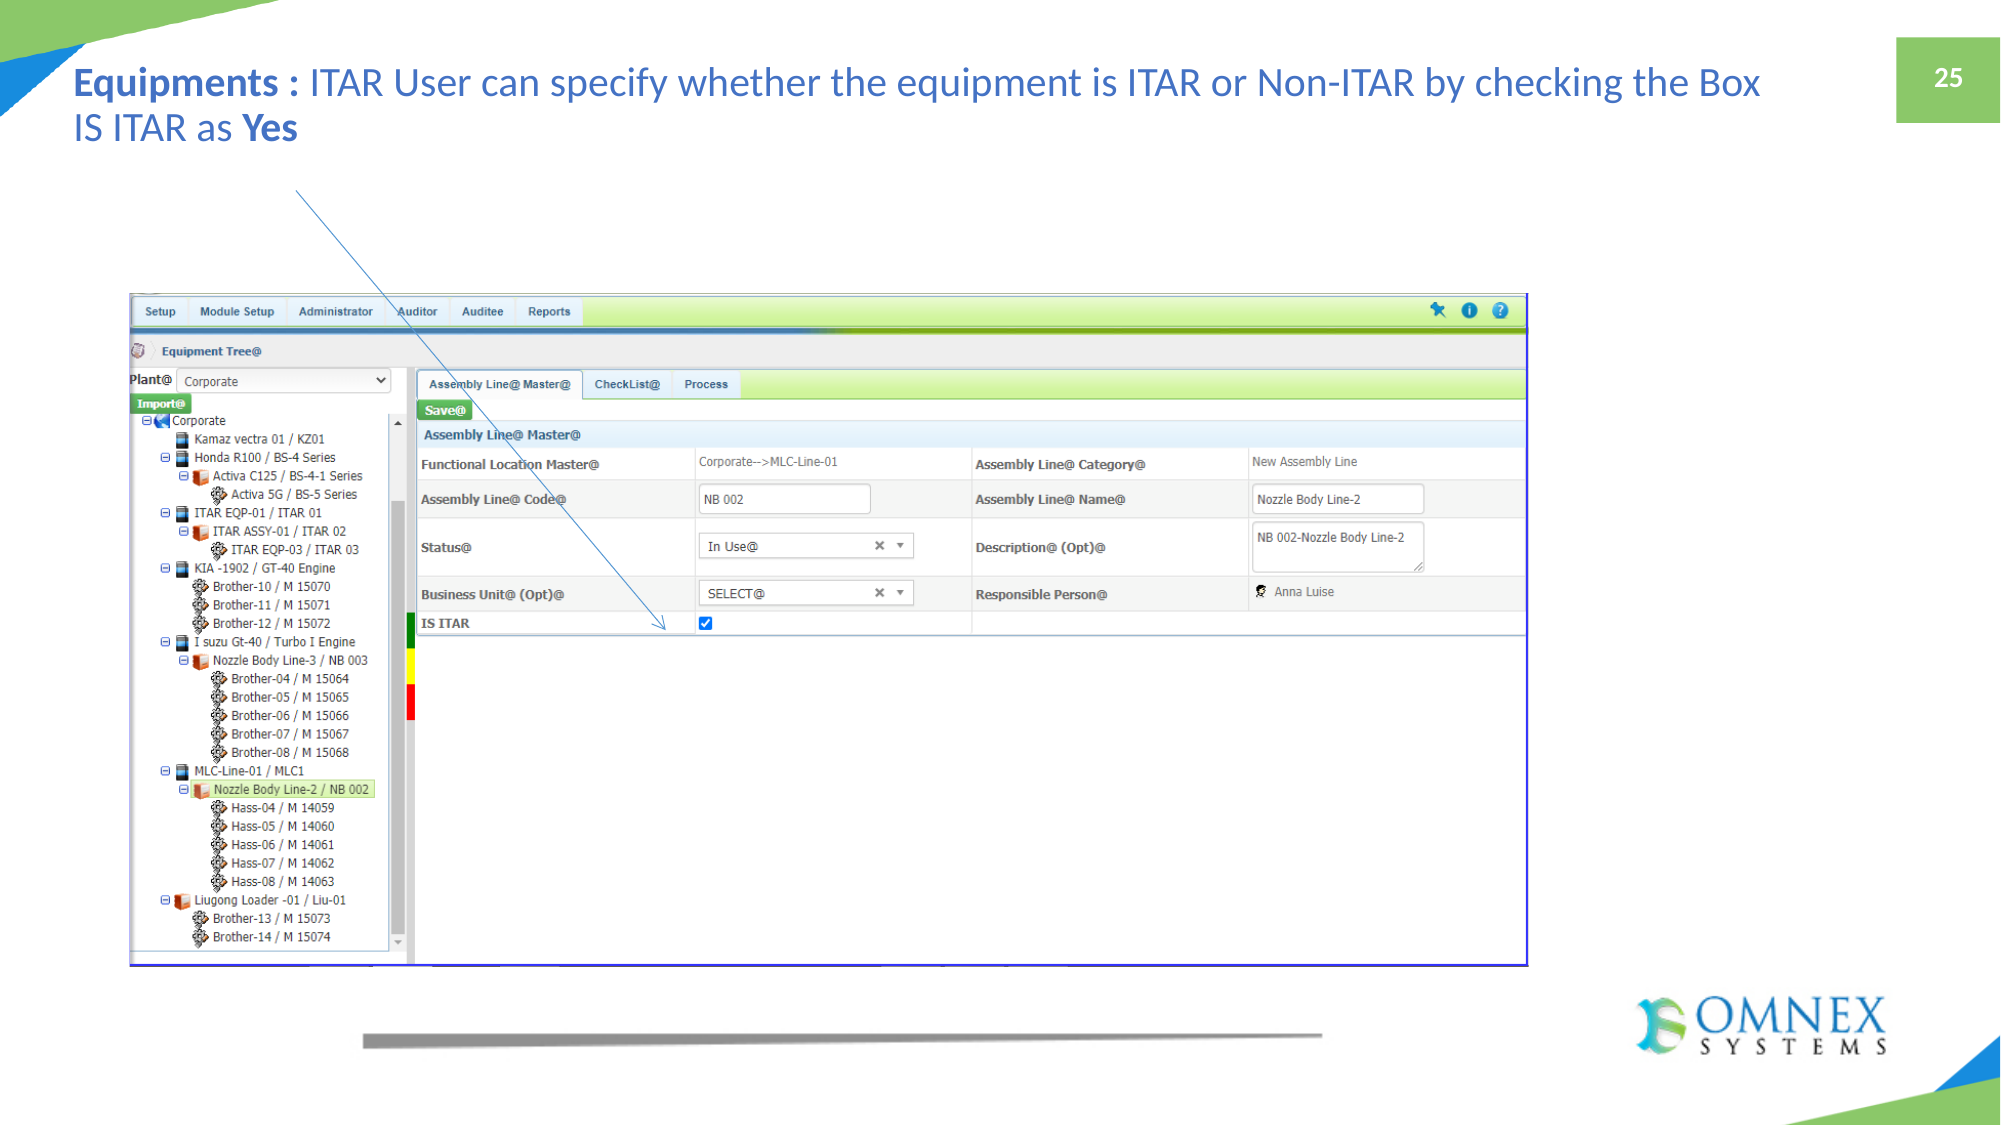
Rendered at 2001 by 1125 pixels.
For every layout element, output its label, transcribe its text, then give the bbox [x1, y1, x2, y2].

title Equipments : ITAR User can specify whether the equipment is ITAR or Non-ITAR by checking the Box IS ITAR as Yes [58, 0, 1784, 215]
picture [1616, 978, 2001, 1125]
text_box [295, 190, 666, 631]
picture [349, 1013, 1354, 1062]
picture [0, 0, 58, 117]
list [129, 293, 1529, 967]
slide_number 25 [1919, 46, 2000, 106]
